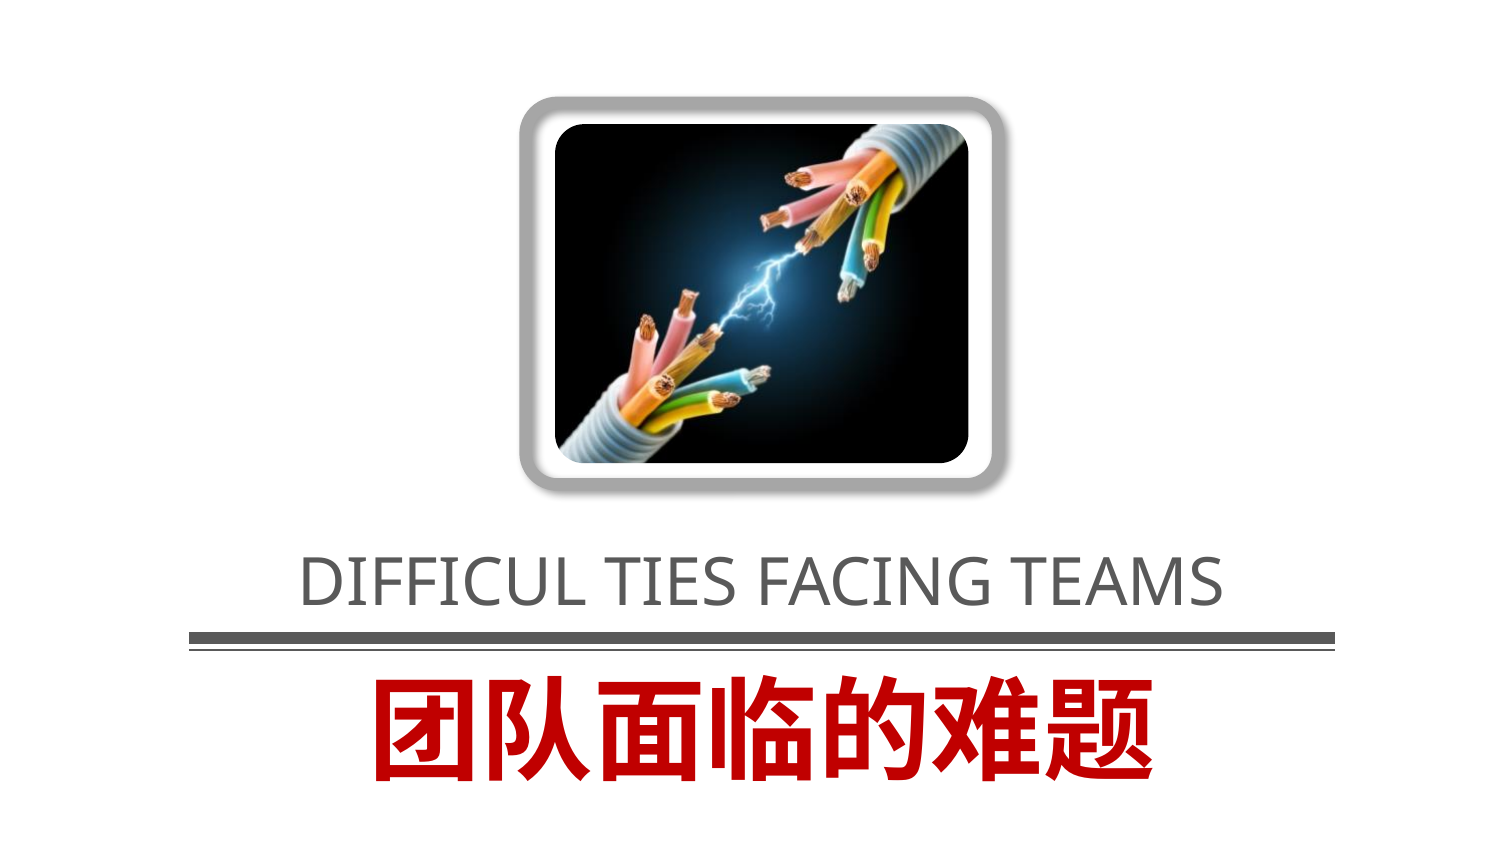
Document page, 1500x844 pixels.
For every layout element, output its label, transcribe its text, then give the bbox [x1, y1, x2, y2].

text_box 团队面临的难题 [312, 659, 1211, 802]
text_box DIFFICUL TIES FACING TEAMS [171, 531, 1353, 627]
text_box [525, 102, 999, 485]
